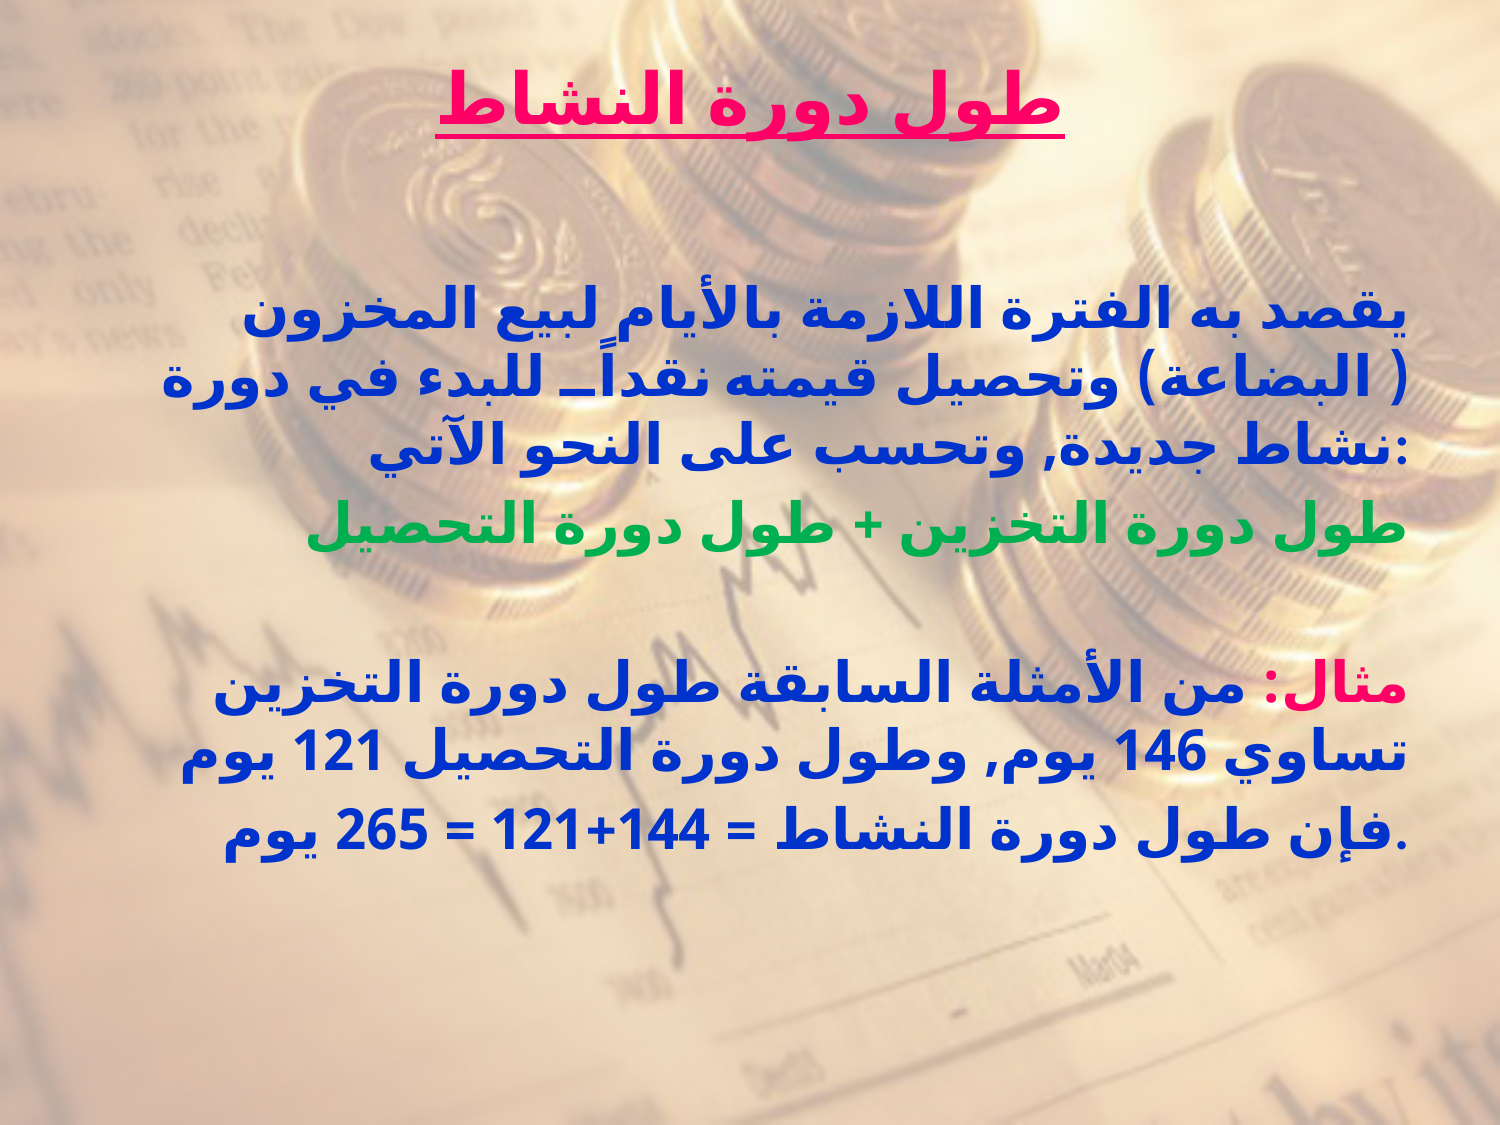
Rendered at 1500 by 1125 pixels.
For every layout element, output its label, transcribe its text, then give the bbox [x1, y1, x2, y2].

title طول دورة النشاط [75, 45, 1425, 184]
list يقصد به الفترة اللازمة بالأيام لبيع المخزون ( البضاعة) وتحصيل قيمته نقداً للبدء في دورة نشاط جديدة, وتحسب على النحو الآتي: طول دورة التخزين + طول دورة التحصيل مثال: من الأمثلة السابقة طول دورة التخزين تساوي 146 يوم, وطول دورة التحصيل 121 يوم فإن طول دورة النشاط = 144+121 = 265 يوم. [75, 184, 1425, 1005]
